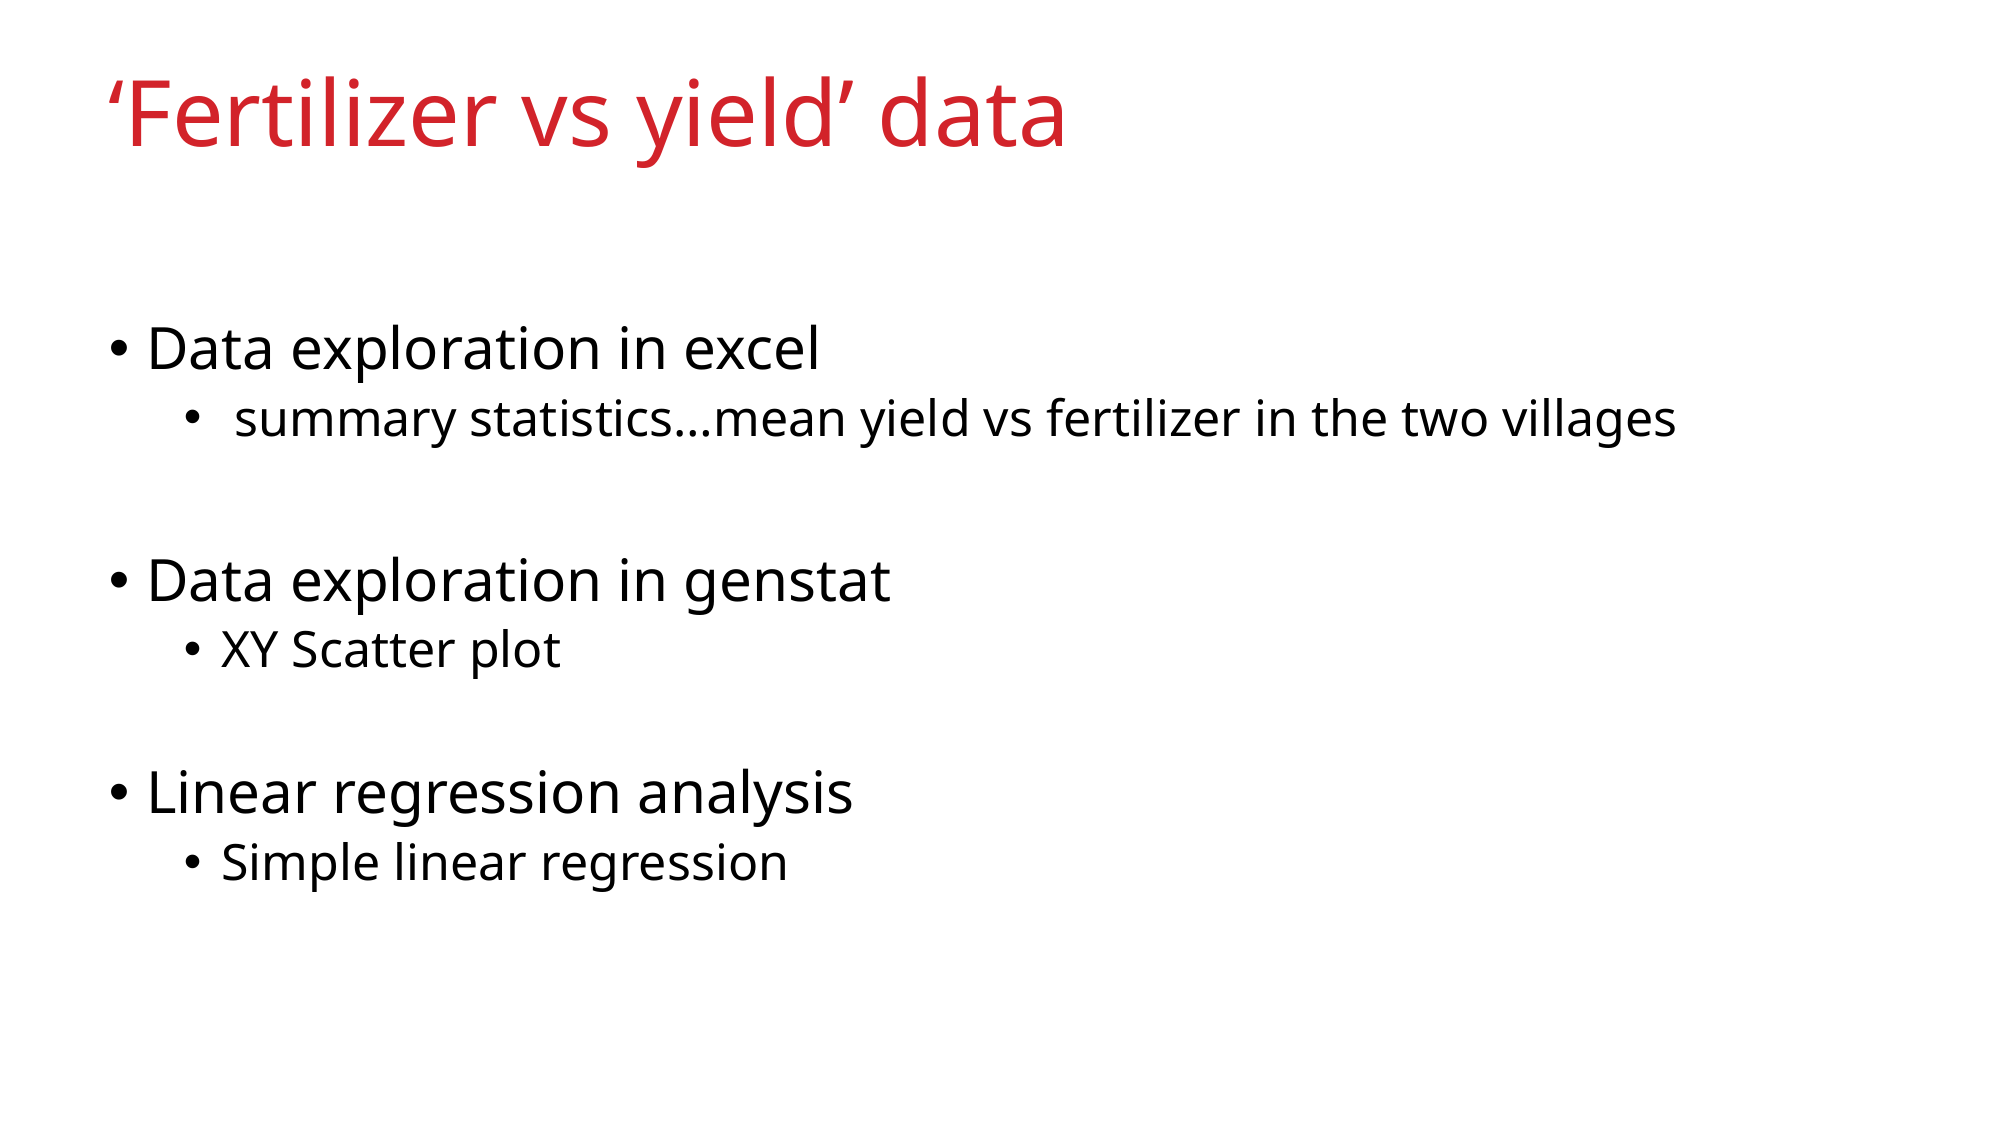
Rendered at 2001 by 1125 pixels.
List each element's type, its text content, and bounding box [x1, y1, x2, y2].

list Data exploration in excel summary statistics…mean yield vs fertilizer in the two villages Data exploration in genstat XY Scatter plot Linear regression analysis Simple linear regression [93, 311, 1863, 1050]
title ‘Fertilizer vs yield’ data [93, 0, 1863, 235]
